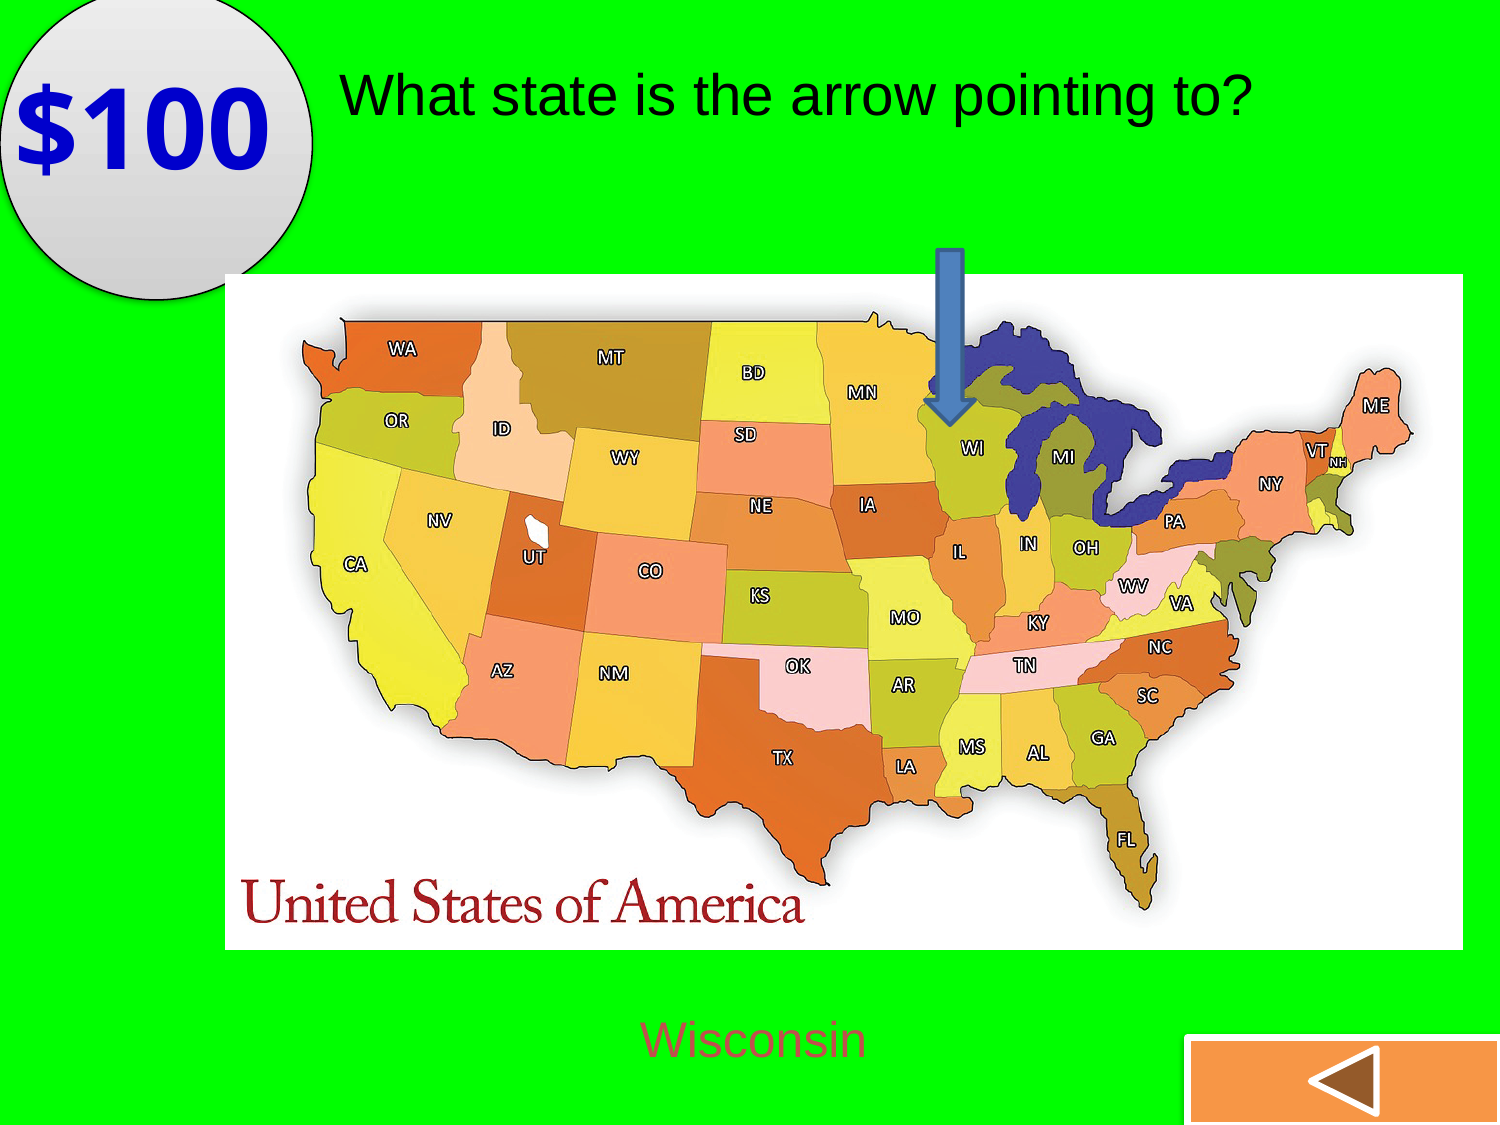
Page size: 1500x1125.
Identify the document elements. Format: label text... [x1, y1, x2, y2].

text_box Wisconsin [624, 999, 888, 1075]
text_box [9, 200, 303, 301]
text_box $100 [0, 49, 1425, 200]
text_box [935, 247, 965, 273]
text_box [1184, 1034, 1500, 1125]
picture [224, 274, 1463, 951]
text_box [30, 0, 282, 49]
